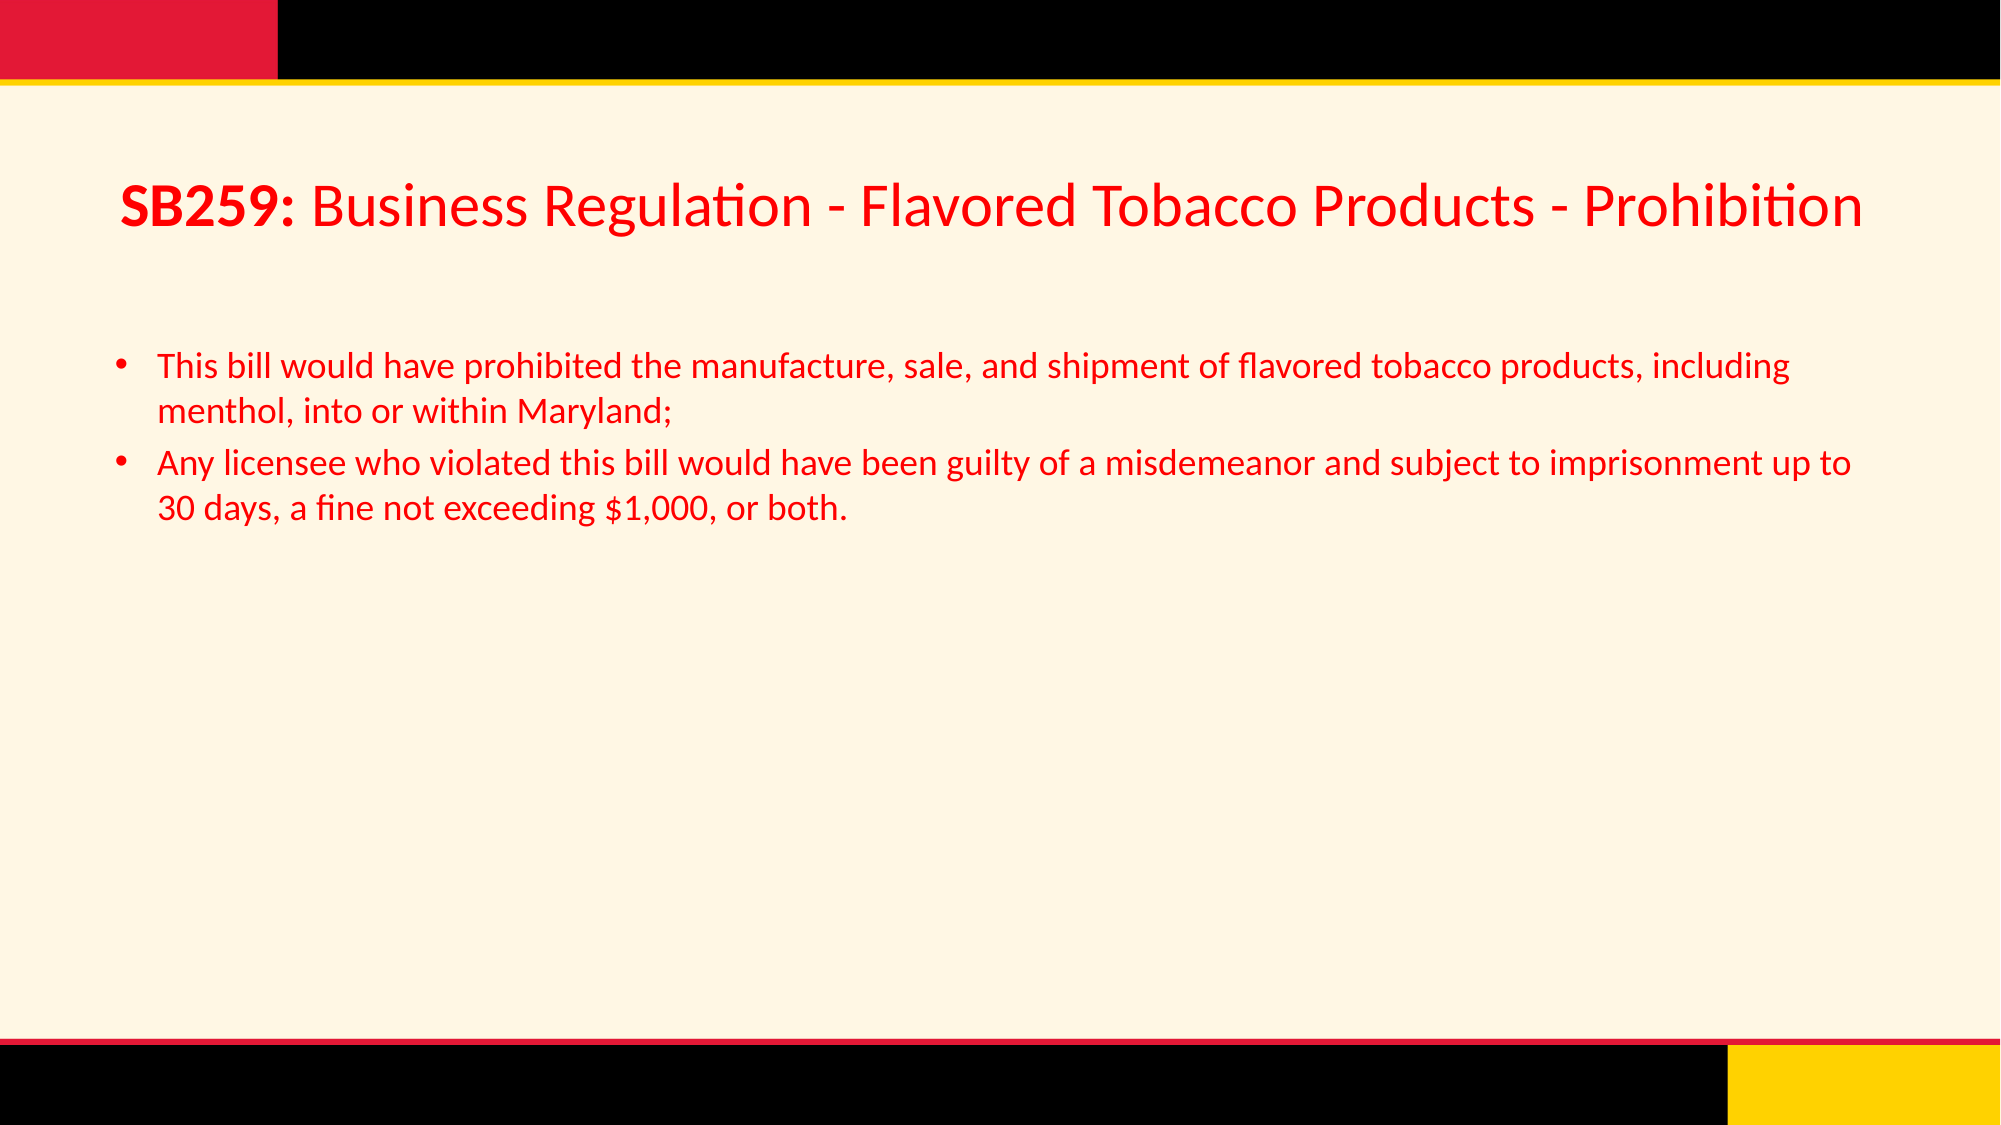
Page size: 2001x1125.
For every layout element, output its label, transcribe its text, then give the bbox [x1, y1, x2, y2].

picture [0, 0, 2001, 1125]
title SB259: Business Regulation - Flavored Tobacco Products - Prohibition [99, 145, 1900, 333]
list This bill would have prohibited the manufacture, sale, and shipment of flavored tobacco products, including menthol, into or within Maryland; Any licensee who violated this bill would have been guilty of a misdemeanor and subject to imprisonment up to 30 days, a fine not exceeding $1,000, or both. [99, 333, 1900, 1005]
